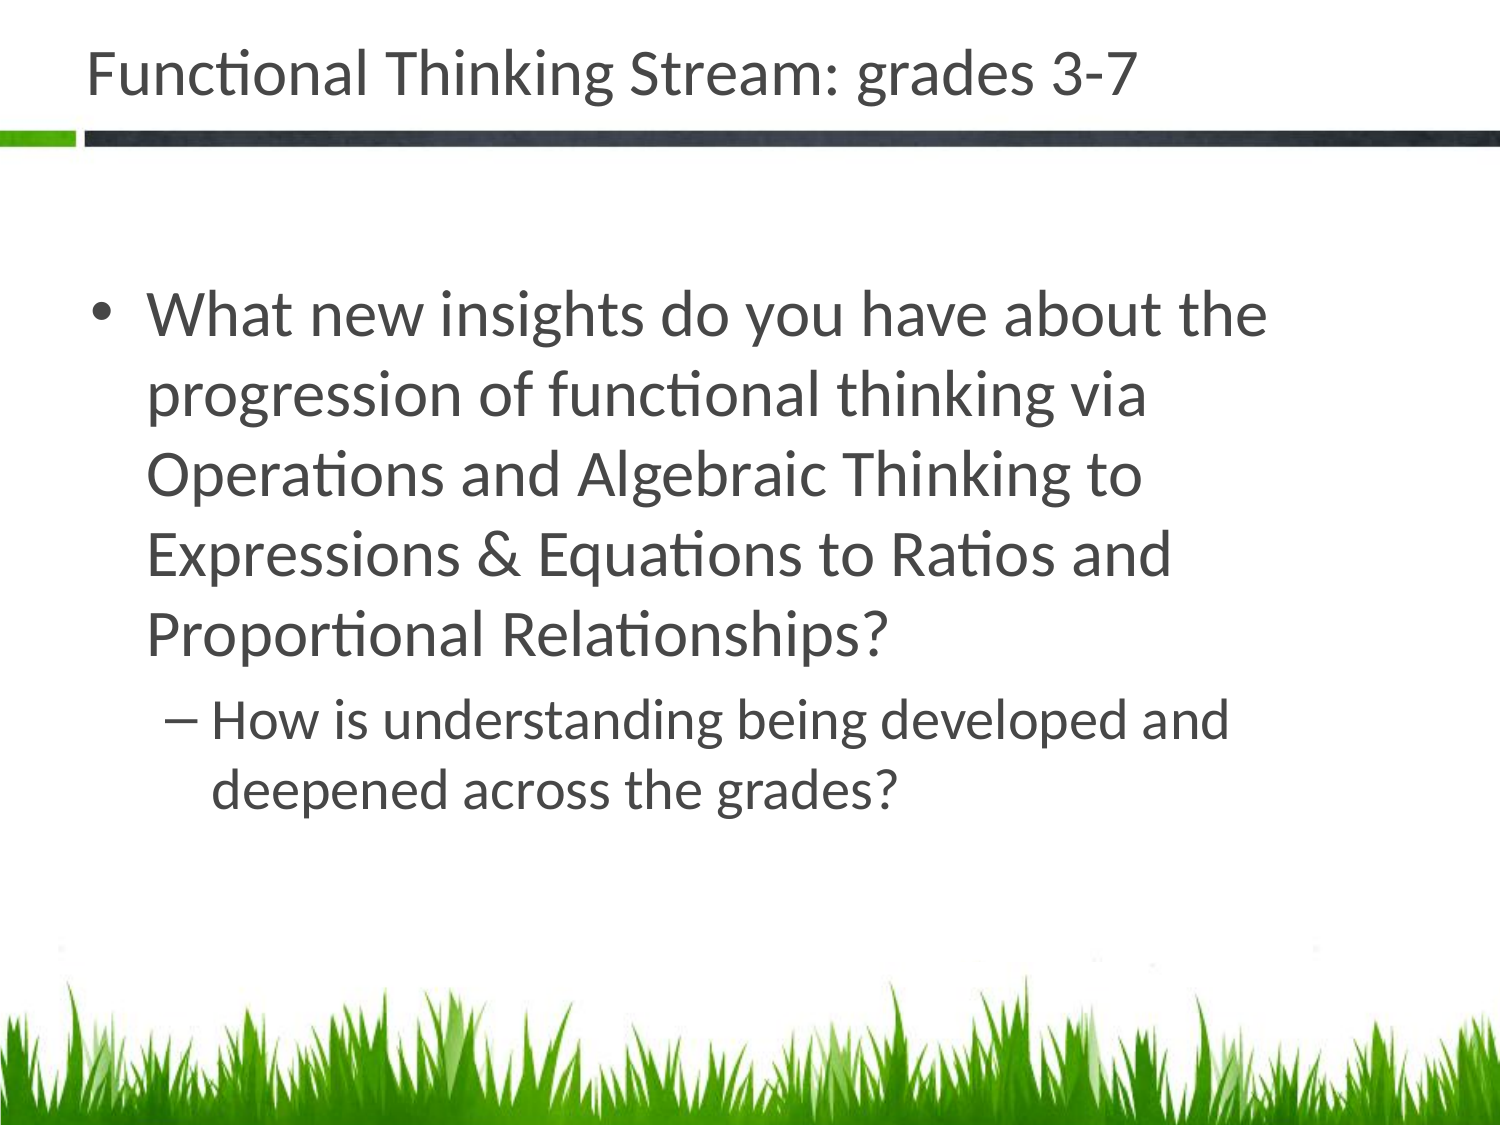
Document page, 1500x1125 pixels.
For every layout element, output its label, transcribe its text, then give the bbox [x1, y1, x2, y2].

title Functional Thinking Stream: grades 3-7 [71, 12, 1450, 125]
list What new insights do you have about the progression of functional thinking via Operations and Algebraic Thinking to Expressions & Equations to Ratios and Proportional Relationships? How is understanding being developed and deepened across the grades? [75, 262, 1425, 1005]
picture [0, 0, 1500, 1125]
